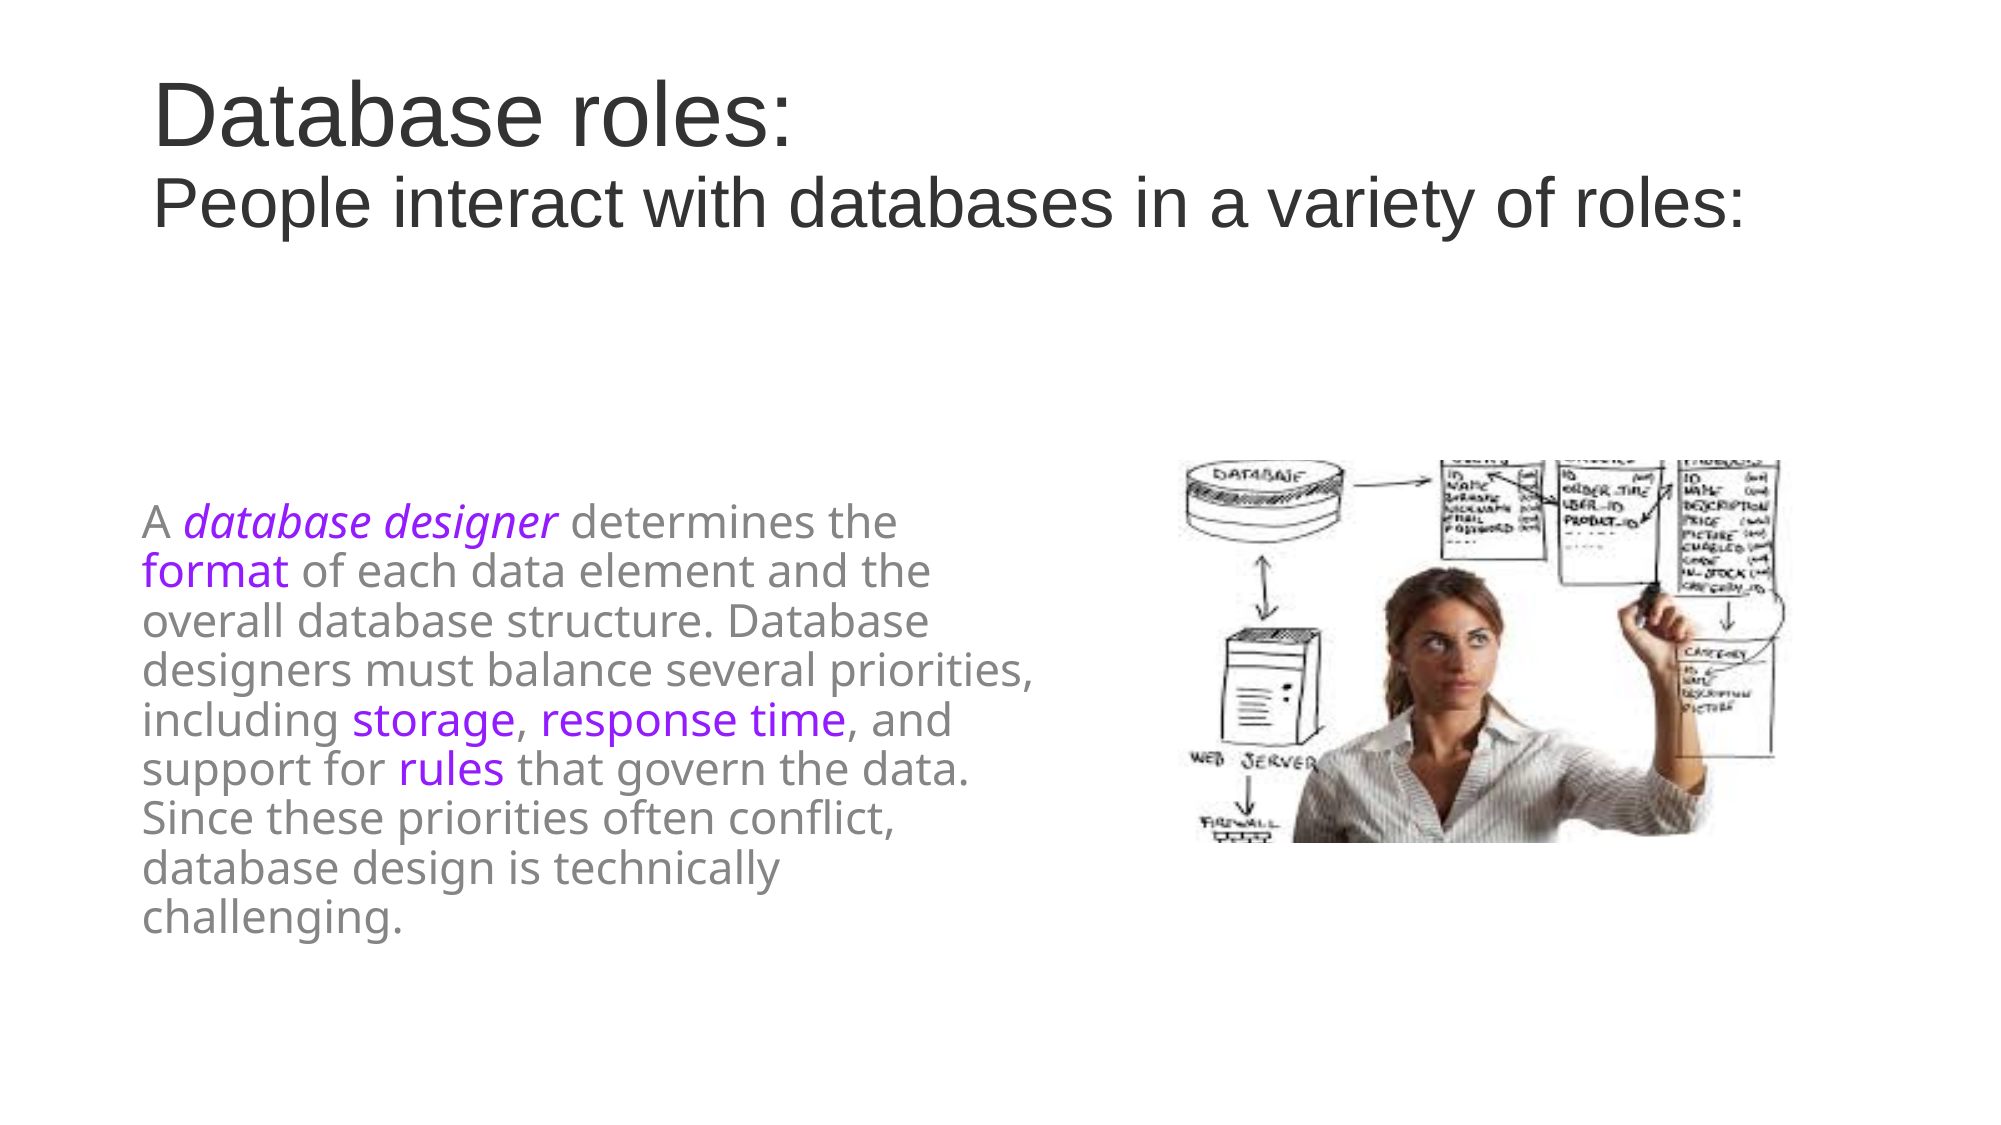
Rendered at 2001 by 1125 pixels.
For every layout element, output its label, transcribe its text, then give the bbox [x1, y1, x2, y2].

picture [1177, 460, 1793, 843]
title Database roles: People interact with databases in a variety of roles: [137, 59, 1863, 278]
list A database designer determines the format of each data element and the overall database structure. Database designers must balance several priorities, including storage, response time, and support for rules that govern the data. Since these priorities often conflict, database design is technically challenging. [126, 415, 1068, 1020]
